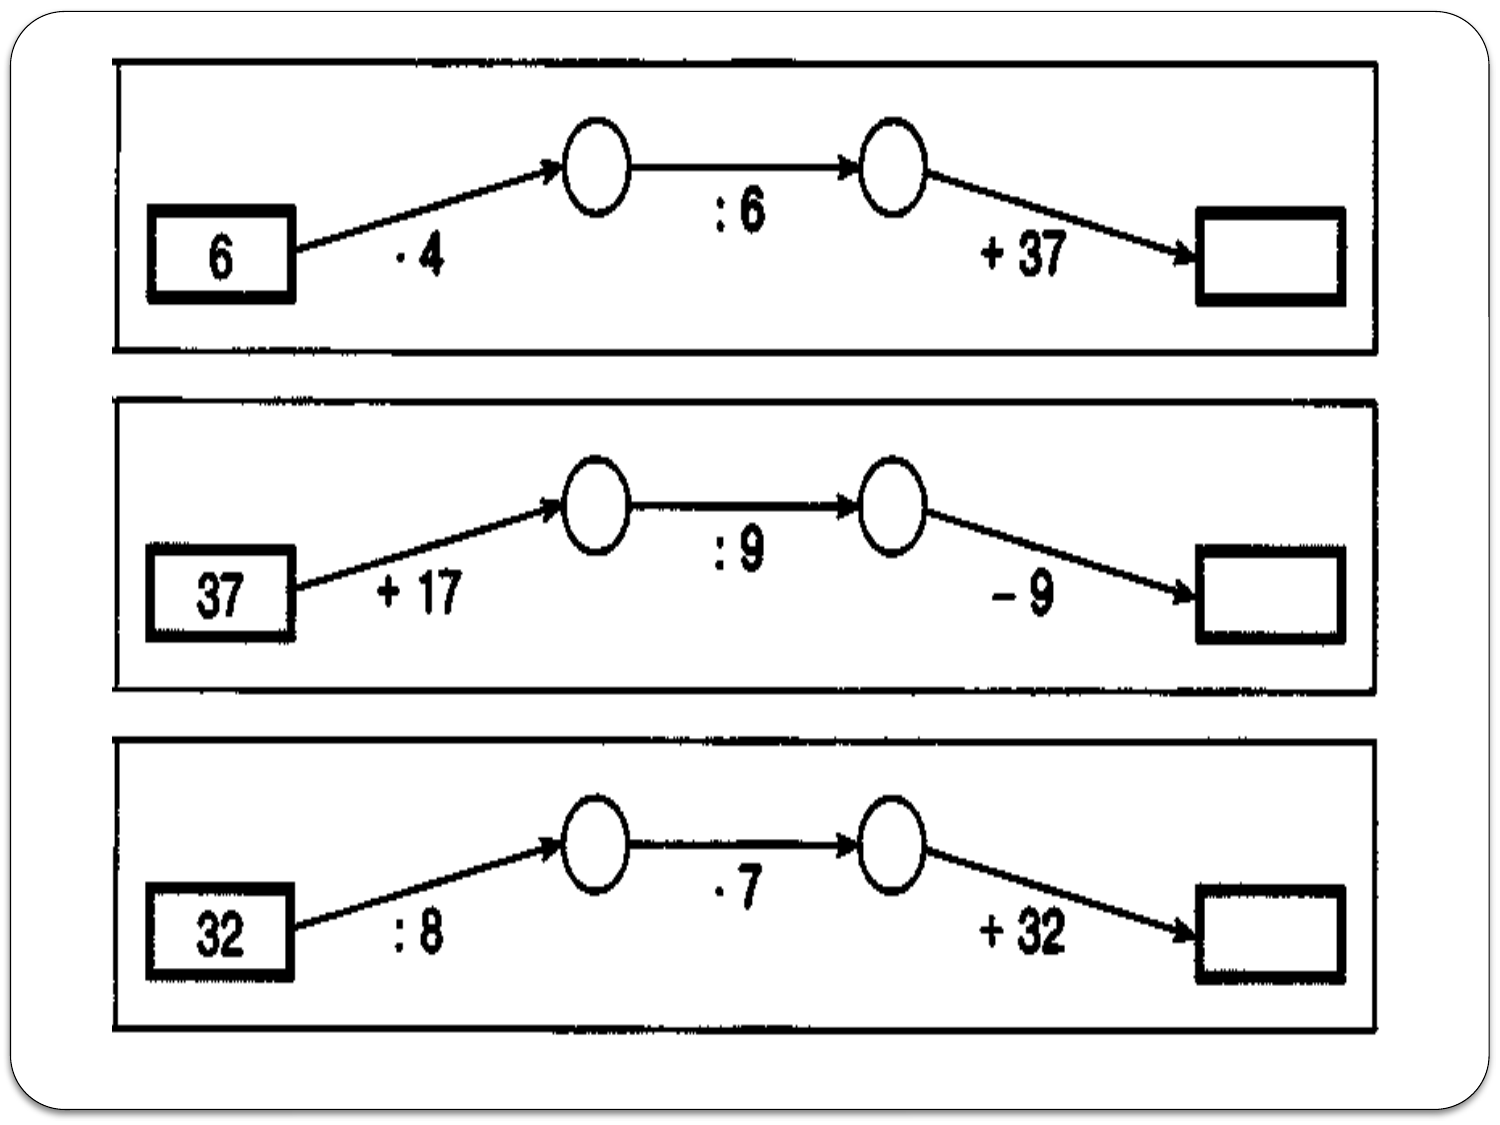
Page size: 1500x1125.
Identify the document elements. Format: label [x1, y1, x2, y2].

list [111, 42, 1459, 1047]
